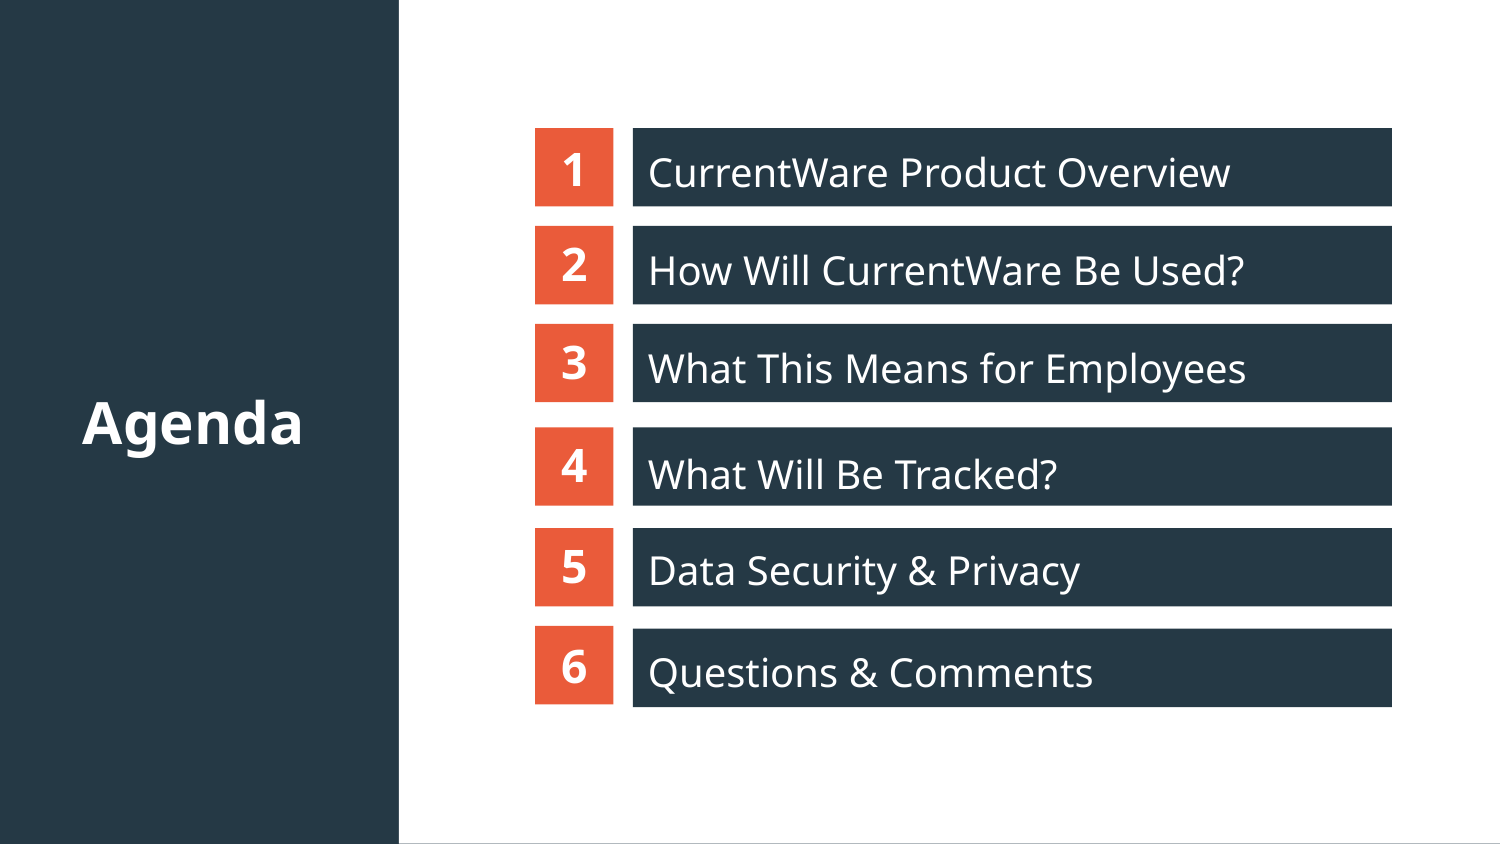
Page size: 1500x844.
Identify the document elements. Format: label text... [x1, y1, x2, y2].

text_box [632, 225, 1392, 230]
title Questions & Comments [632, 632, 1392, 712]
title 1 [535, 124, 614, 204]
text_box [535, 601, 614, 607]
text_box [632, 323, 1392, 328]
title CurrentWare Product Overview [632, 132, 1392, 211]
title 6 [535, 622, 614, 701]
title What This Means for Employees [632, 328, 1392, 407]
text_box [632, 128, 1392, 132]
title 4 [535, 421, 614, 500]
title How Will CurrentWare Be Used? [632, 230, 1392, 309]
title Data Security & Privacy [632, 530, 1392, 609]
text_box [535, 500, 614, 506]
text_box [535, 701, 614, 705]
title 3 [535, 318, 614, 397]
text_box [632, 628, 1392, 632]
title Agenda [29, 371, 359, 543]
text_box [535, 299, 614, 305]
title What Will Be Tracked? [632, 434, 1392, 513]
text_box [632, 427, 1392, 434]
title 2 [535, 219, 614, 299]
title 5 [535, 521, 614, 601]
text_box [535, 397, 614, 403]
